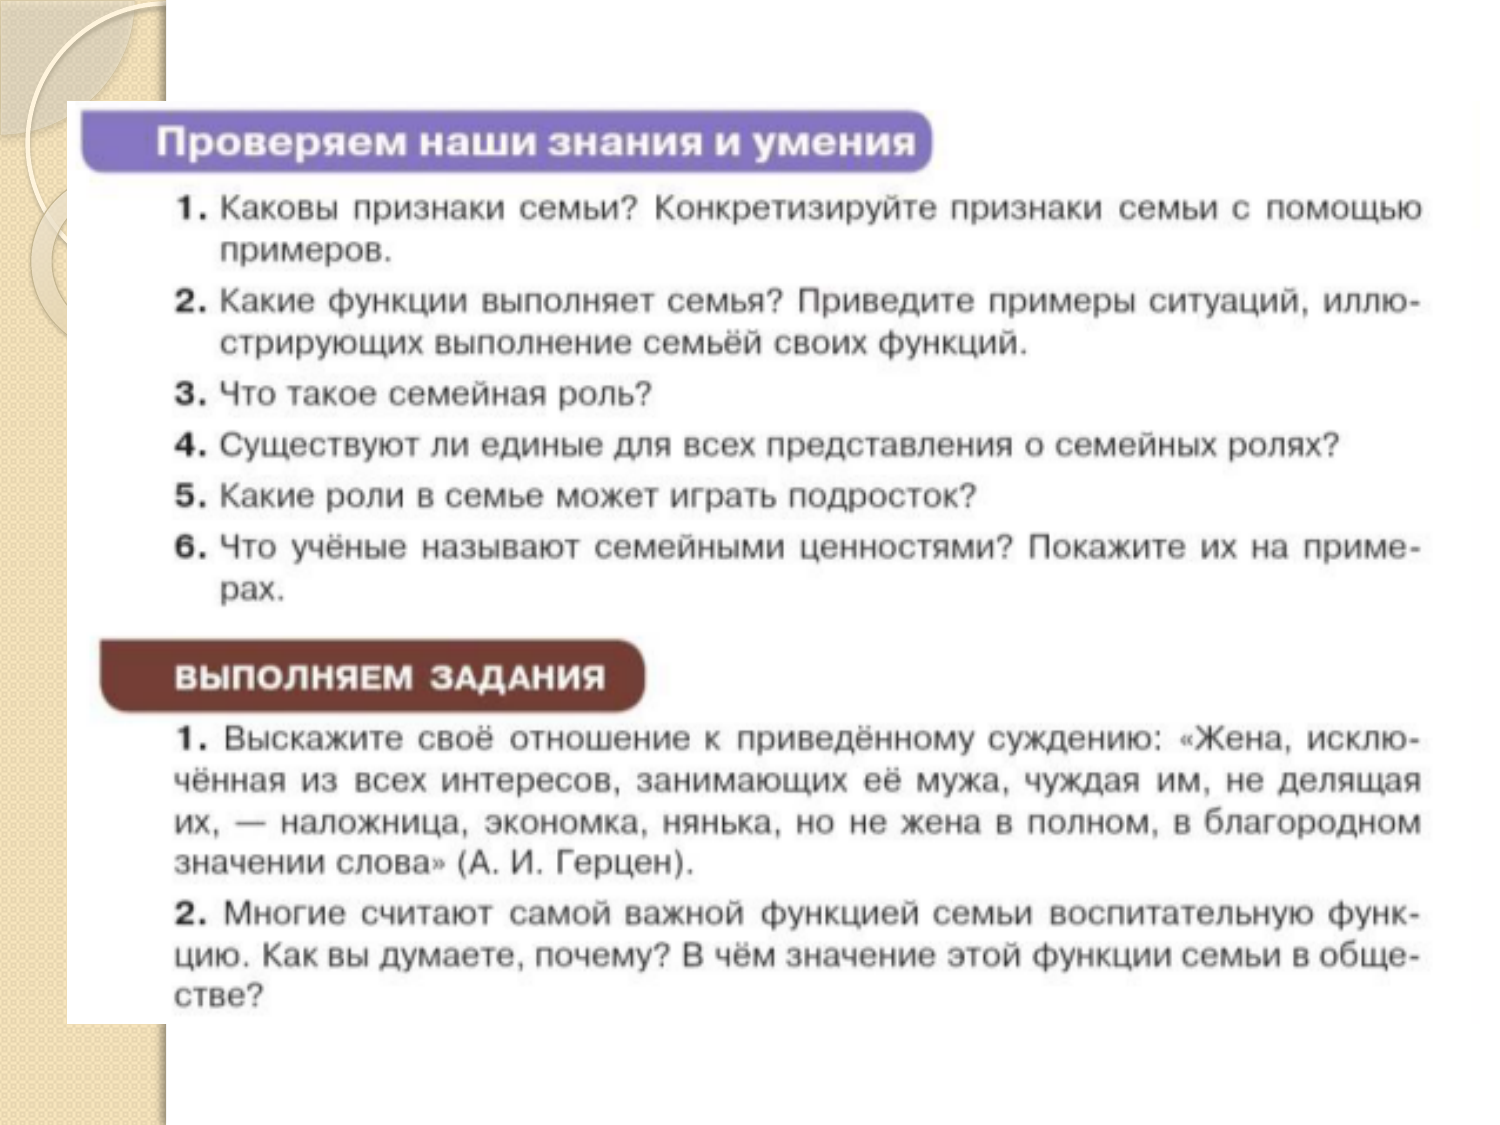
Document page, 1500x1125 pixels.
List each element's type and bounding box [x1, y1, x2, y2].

list [66, 101, 1480, 1024]
